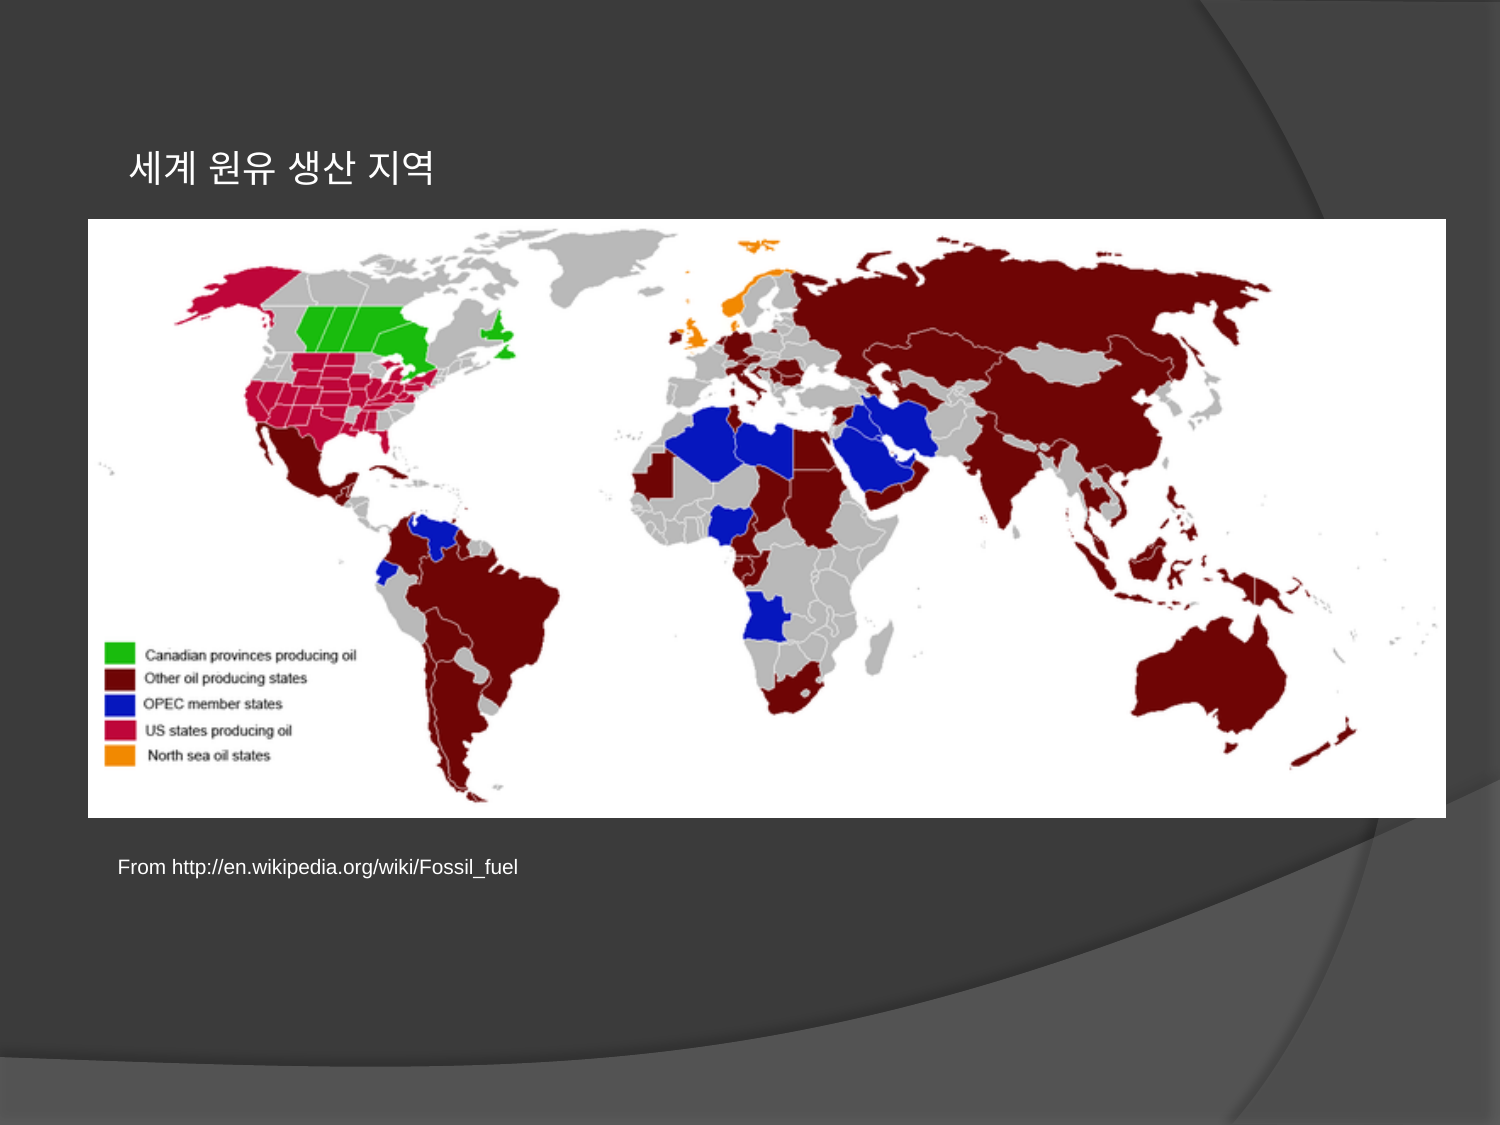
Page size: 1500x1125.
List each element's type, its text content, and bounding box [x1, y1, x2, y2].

picture [88, 219, 1447, 818]
text_box 세계 원유 생산 지역 [114, 137, 452, 197]
text_box From http://en.wikipedia.org/wiki/Fossil_fuel [102, 846, 534, 886]
